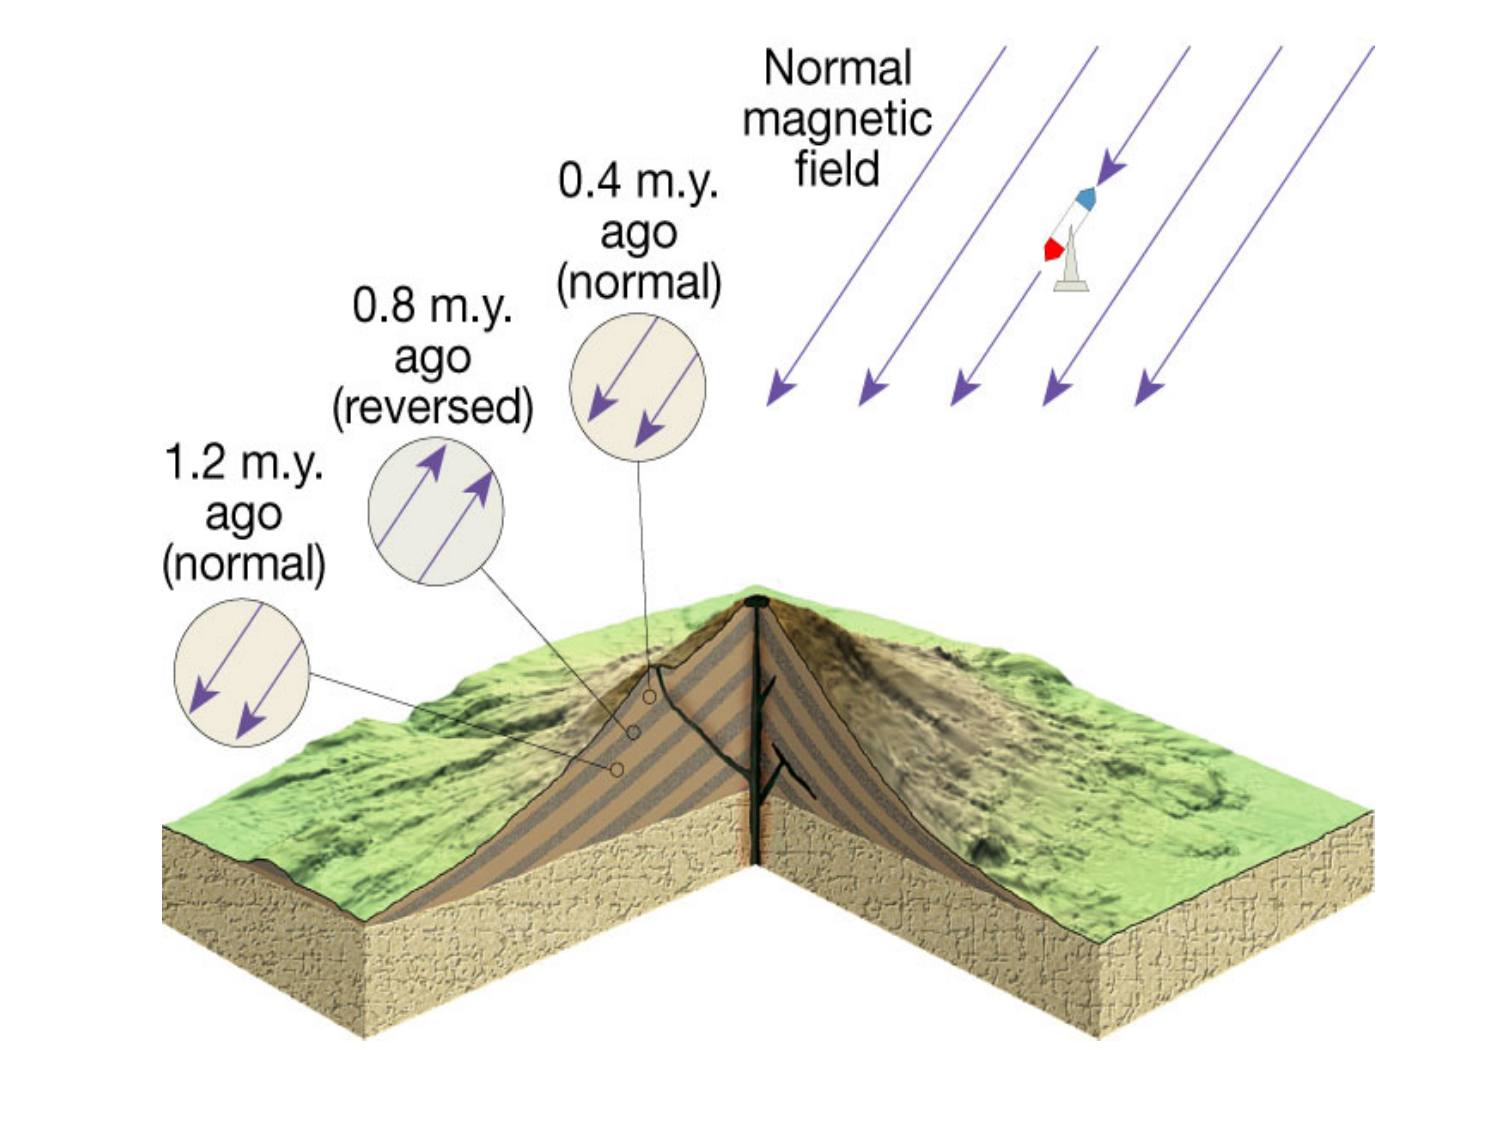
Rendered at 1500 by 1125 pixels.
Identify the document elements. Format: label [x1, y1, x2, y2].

picture [162, 37, 1376, 1041]
